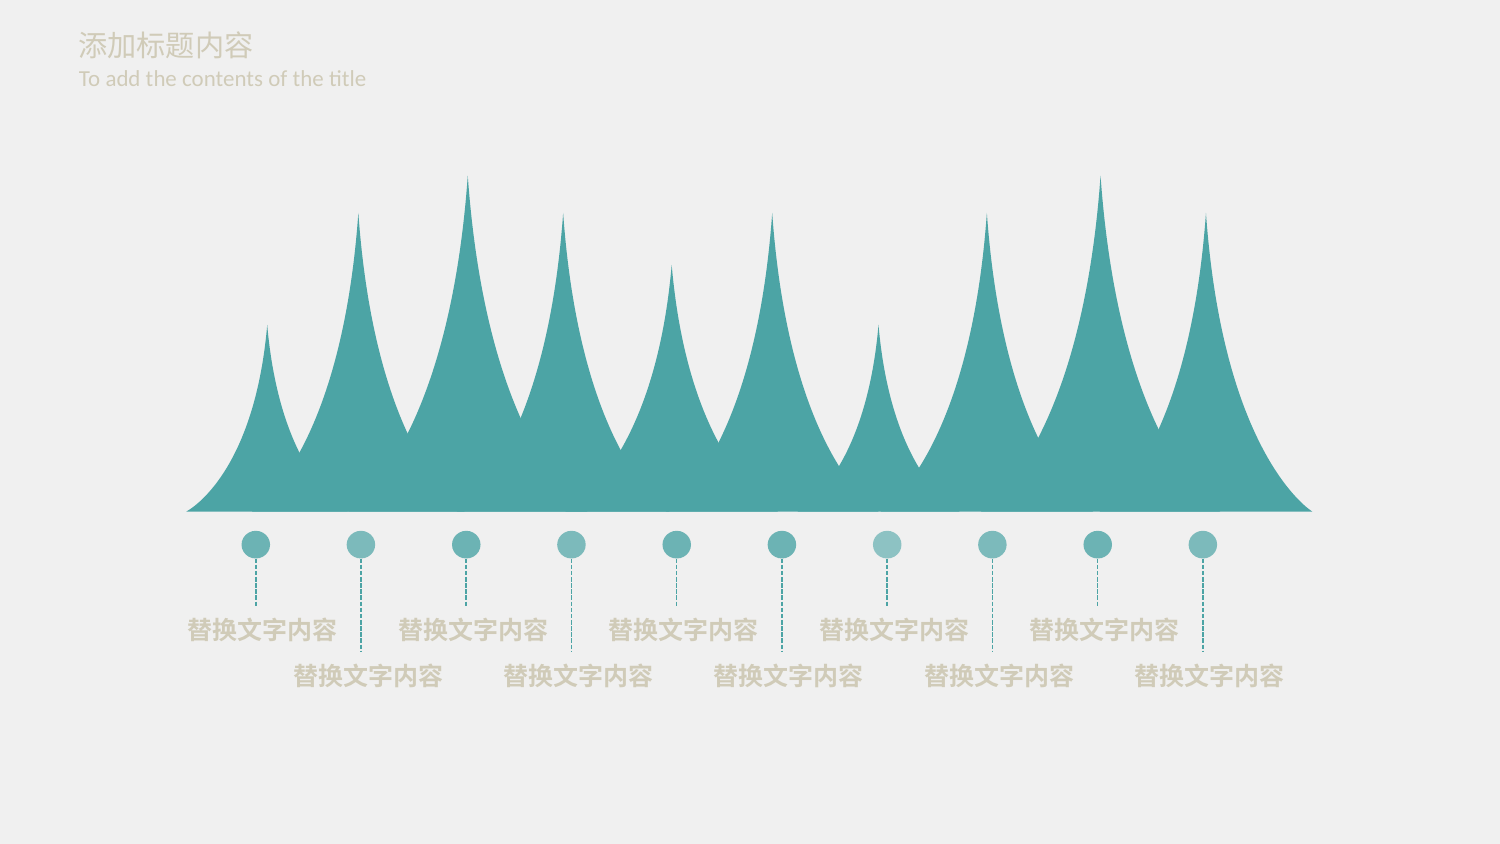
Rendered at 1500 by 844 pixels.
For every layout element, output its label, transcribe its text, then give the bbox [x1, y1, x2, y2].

text_box To add the contents of the title [64, 55, 382, 98]
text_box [502, 530, 655, 688]
text_box 添加标题内容 [63, 20, 269, 70]
text_box [300, 212, 407, 510]
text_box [713, 530, 866, 688]
text_box [980, 175, 1221, 512]
text_box [565, 264, 718, 512]
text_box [1028, 530, 1133, 642]
text_box [521, 212, 621, 502]
text_box [348, 175, 577, 512]
text_box [665, 212, 839, 512]
text_box [1159, 212, 1313, 512]
text_box [880, 212, 1038, 512]
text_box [923, 530, 1076, 688]
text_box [818, 530, 922, 642]
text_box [607, 530, 712, 642]
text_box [186, 530, 291, 642]
text_box [797, 324, 919, 512]
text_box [397, 530, 501, 642]
text_box [186, 324, 348, 512]
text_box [292, 530, 445, 688]
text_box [1134, 530, 1287, 688]
